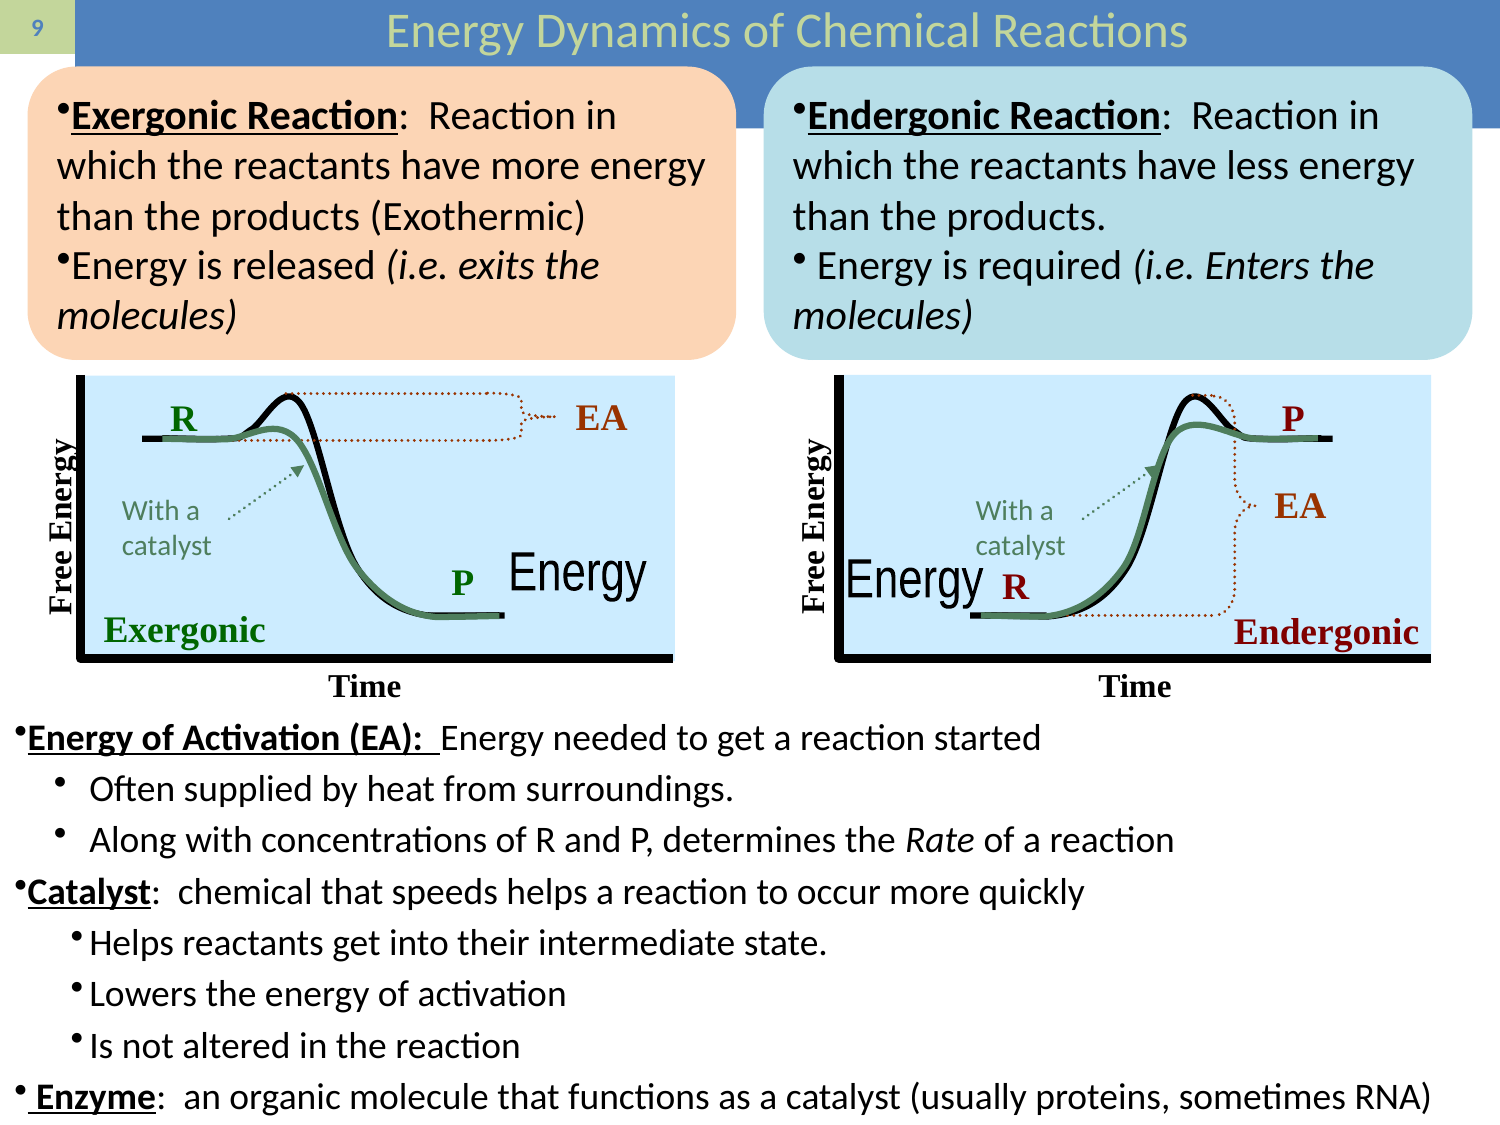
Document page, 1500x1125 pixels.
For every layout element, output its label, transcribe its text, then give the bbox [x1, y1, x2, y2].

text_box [106, 415, 500, 618]
text_box Energy of Activation (EA): Energy needed to get a reaction started Often supplied by heat from surroundings. Along with concentrations of R and P, determines the Rate of a reaction Catalyst: chemical that speeds helps a reaction to occur more quickly Helps reactants get into their intermediate state. Lowers the energy of activation Is not altered in the reaction Enzyme: an organic molecule that functions as a catalyst (usually proteins, sometimes RNA) [0, 705, 1500, 1125]
text_box R [155, 386, 217, 414]
text_box Free Energy [783, 396, 837, 658]
text_box Exergonic Reaction: Reaction in which the reactants have more energy than the products (Exothermic) Energy is released (i.e. exits the molecules) [27, 66, 737, 361]
text_box Endergonic Reaction: Reaction in which the reactants have less energy than the products. Energy is required (i.e. Enters the molecules) [763, 66, 1473, 361]
text_box [837, 374, 1432, 660]
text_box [1054, 395, 1256, 409]
text_box [79, 374, 673, 660]
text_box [1323, 438, 1333, 616]
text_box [960, 410, 1319, 617]
text_box EA [560, 385, 647, 446]
text_box [83, 375, 675, 662]
text_box Time [187, 660, 543, 705]
text_box [841, 374, 1432, 599]
text_box P [1267, 386, 1328, 435]
text_box EA [1338, 473, 1346, 533]
text_box Time [957, 660, 1313, 705]
title Energy Dynamics of Chemical Reactions [75, 0, 1500, 129]
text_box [226, 392, 556, 441]
text_box Endergonic [1338, 599, 1438, 659]
text_box Free Energy [30, 392, 86, 662]
